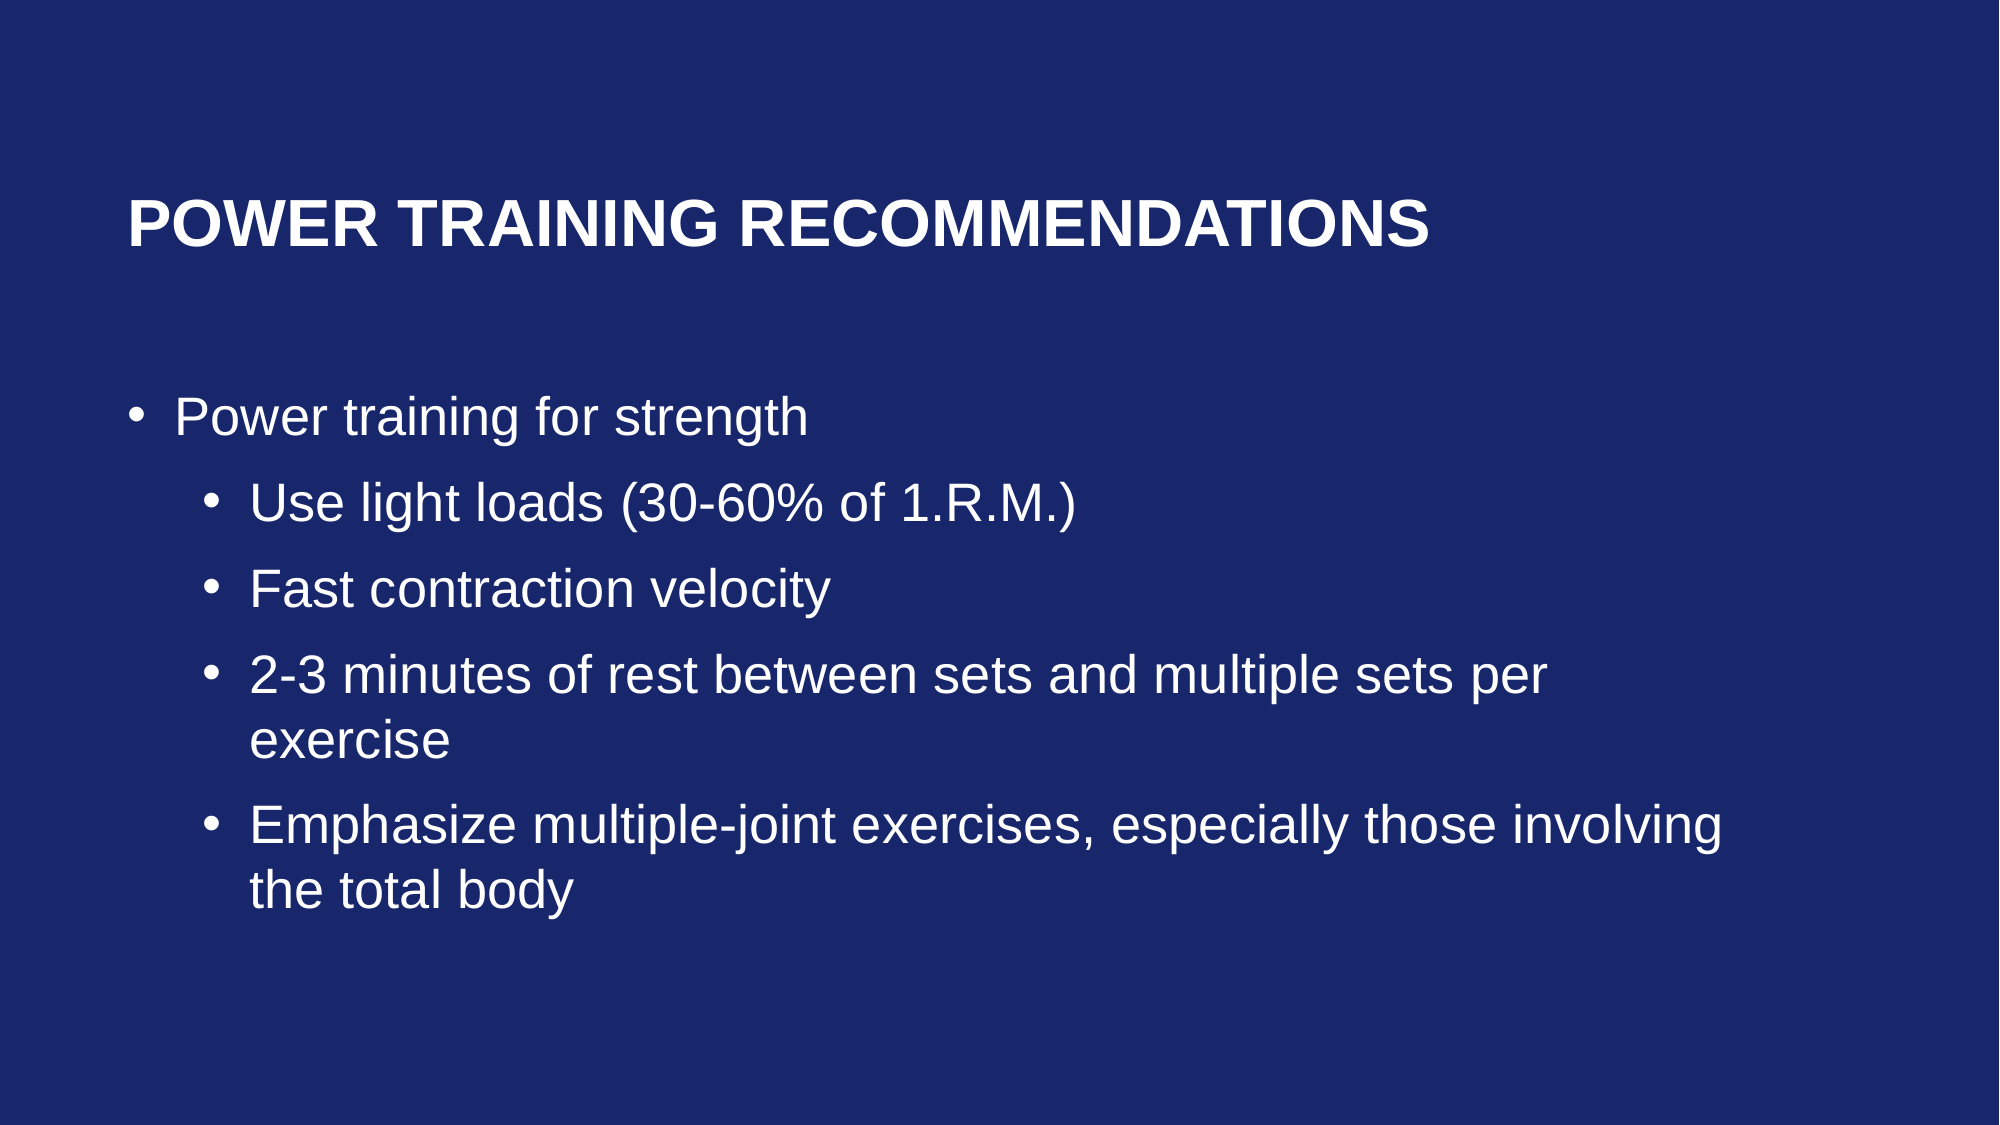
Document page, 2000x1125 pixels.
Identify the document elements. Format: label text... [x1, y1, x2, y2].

title Power Training Recommendations [112, 99, 1775, 339]
list Power training for strength Use light loads (30-60% of 1.R.M.) Fast contraction velocity 2-3 minutes of rest between sets and multiple sets per exercise Emphasize multiple-joint exercises, especially those involving the total body [112, 351, 1775, 950]
